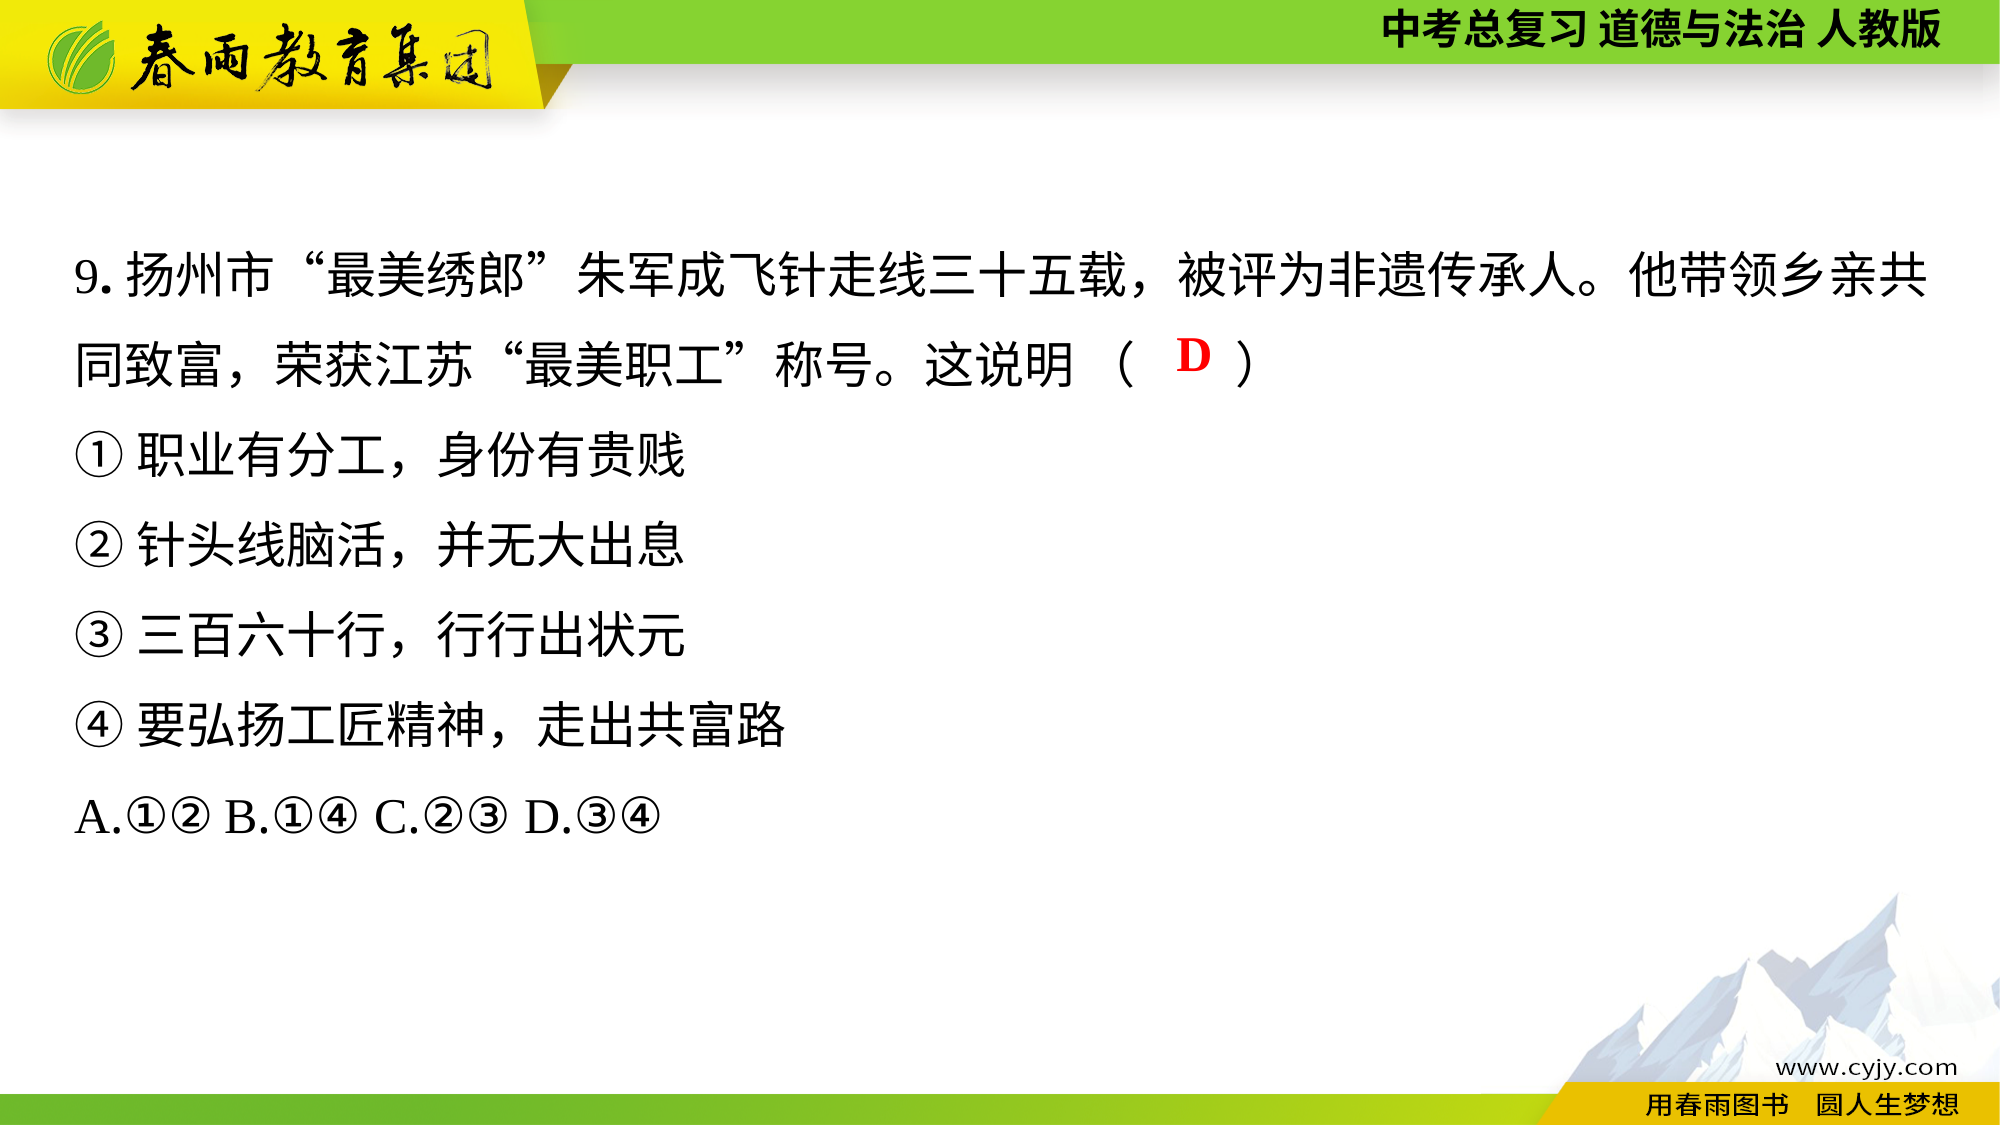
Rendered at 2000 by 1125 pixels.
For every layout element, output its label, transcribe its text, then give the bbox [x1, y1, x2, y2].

list 9.扬州市“最美绣郎”朱军成飞针走线三十五载，被评为非遗传承人。他带领乡亲共同致富，荣获江苏“最美职工”称号。这说明 （ ） ①职业有分工，身份有贵贱 ②针头线脑活，并无大出息 ③三百六十行，行行出状元 ④要弘扬工匠精神，走出共富路 A.①② B.①④ C.②③ D.③④ [59, 206, 1944, 846]
picture [0, 0, 2000, 1125]
text_box D [1161, 314, 1228, 389]
